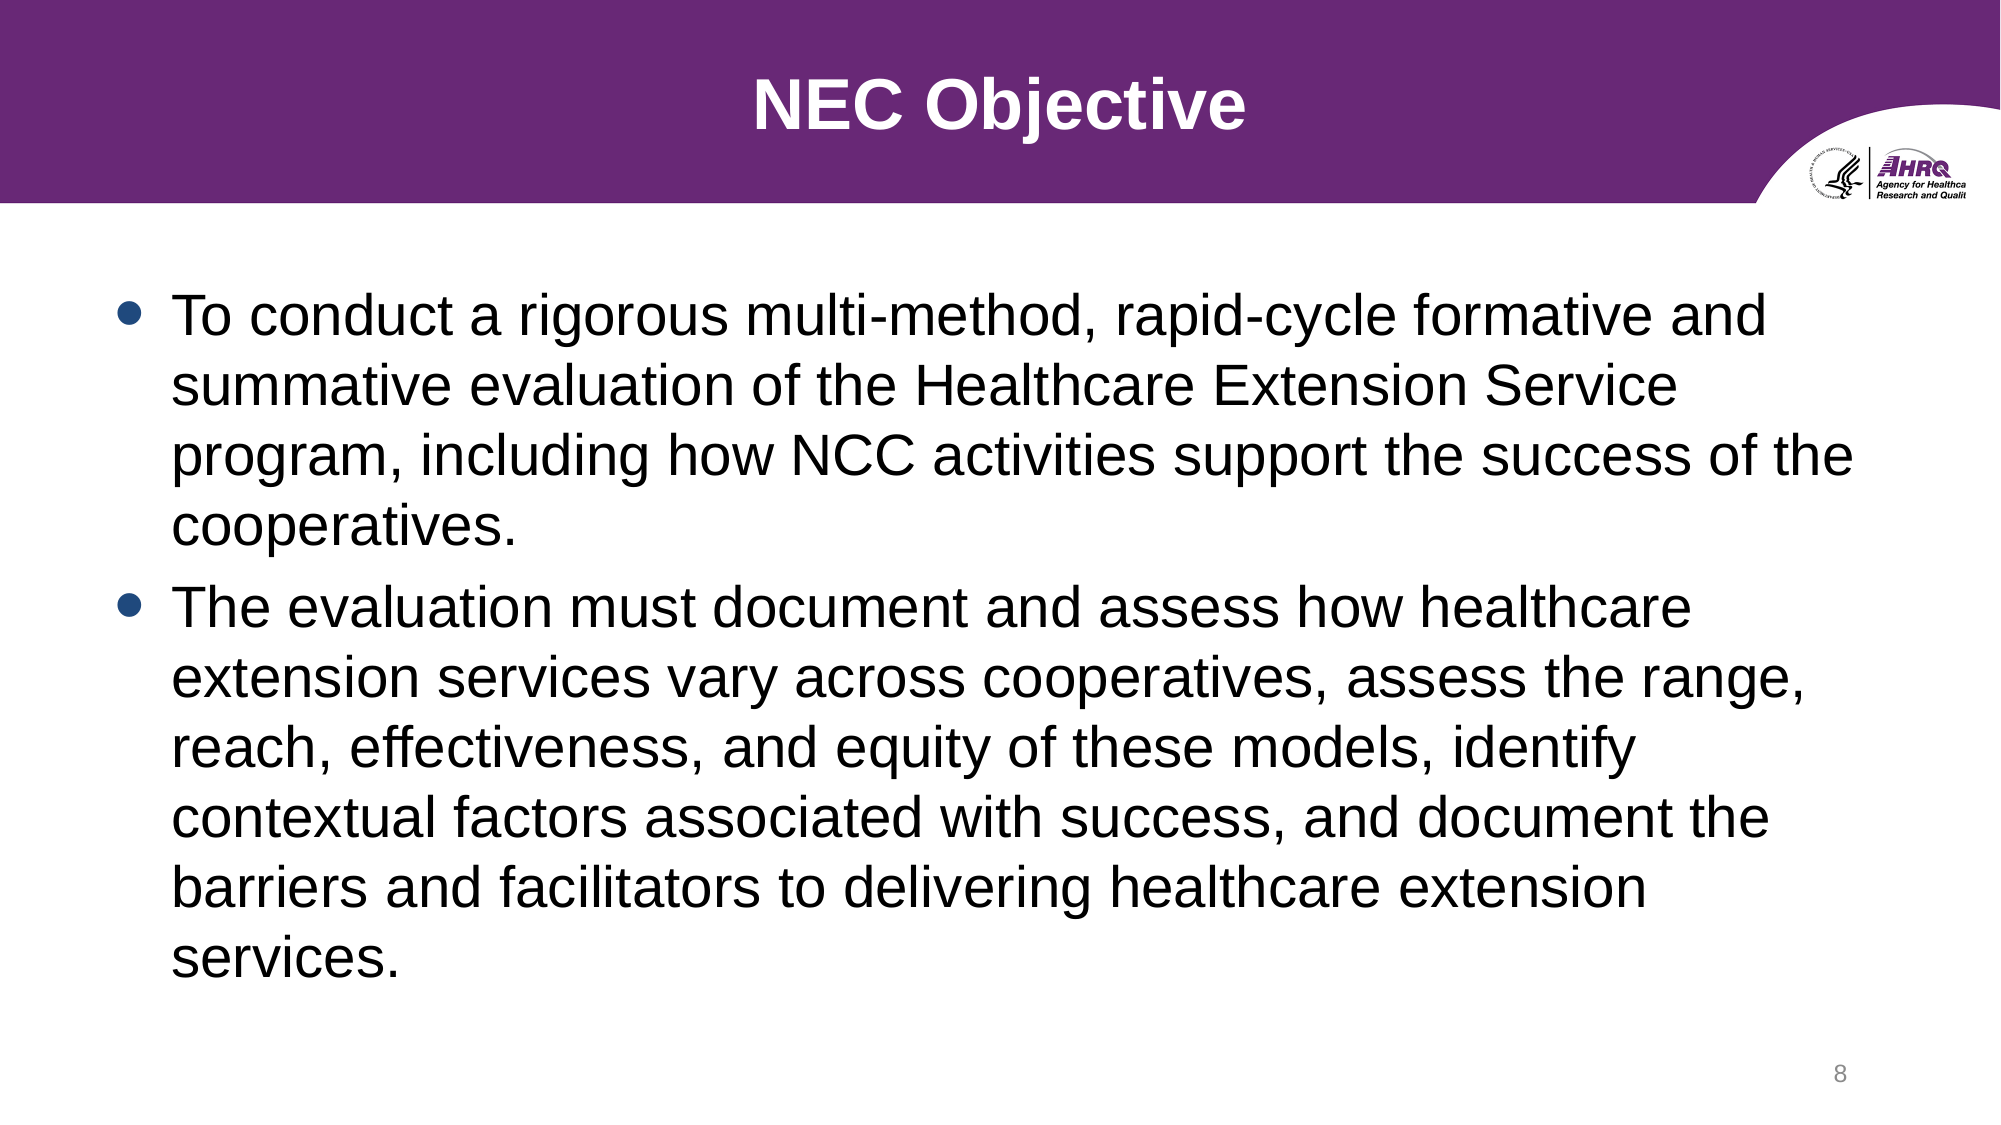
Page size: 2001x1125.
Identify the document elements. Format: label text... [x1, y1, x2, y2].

list To conduct a rigorous multi-method, rapid-cycle formative and summative evaluation of the Healthcare Extension Service program, including how NCC activities support the success of the cooperatives. The evaluation must document and assess how healthcare extension services vary across cooperatives, assess the range, reach, effectiveness, and equity of these models, identify contextual factors associated with success, and document the barriers and facilitators to delivering healthcare extension services. [99, 270, 1900, 1013]
slide_number 8 [1412, 1042, 1863, 1103]
title NEC Objective [275, 50, 1725, 152]
picture [0, 0, 2001, 1125]
